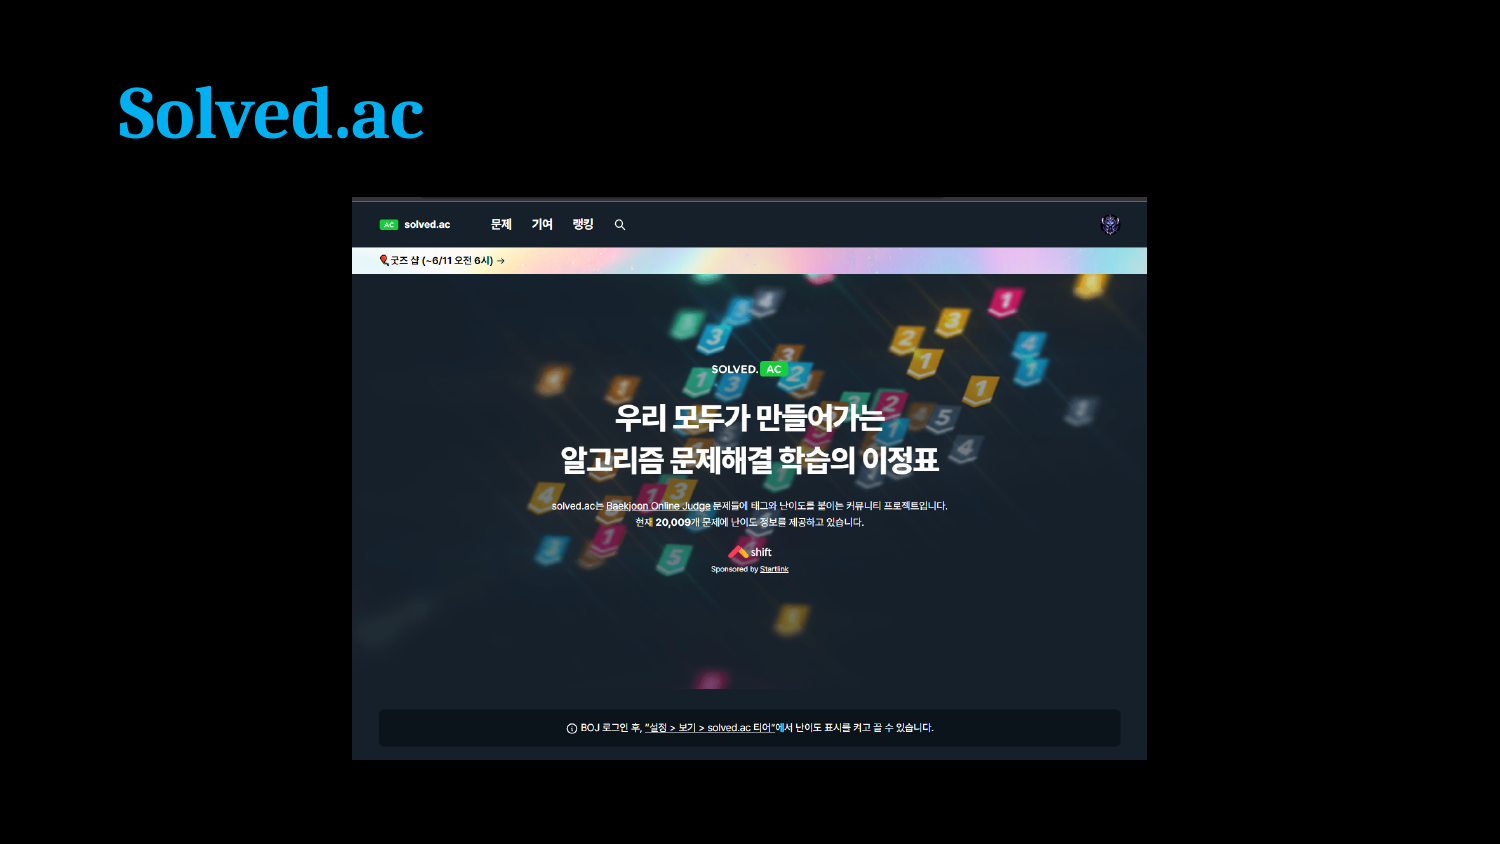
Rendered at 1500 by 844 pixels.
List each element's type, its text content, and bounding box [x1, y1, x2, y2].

title Solved.ac [104, 49, 1270, 181]
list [352, 197, 1147, 760]
